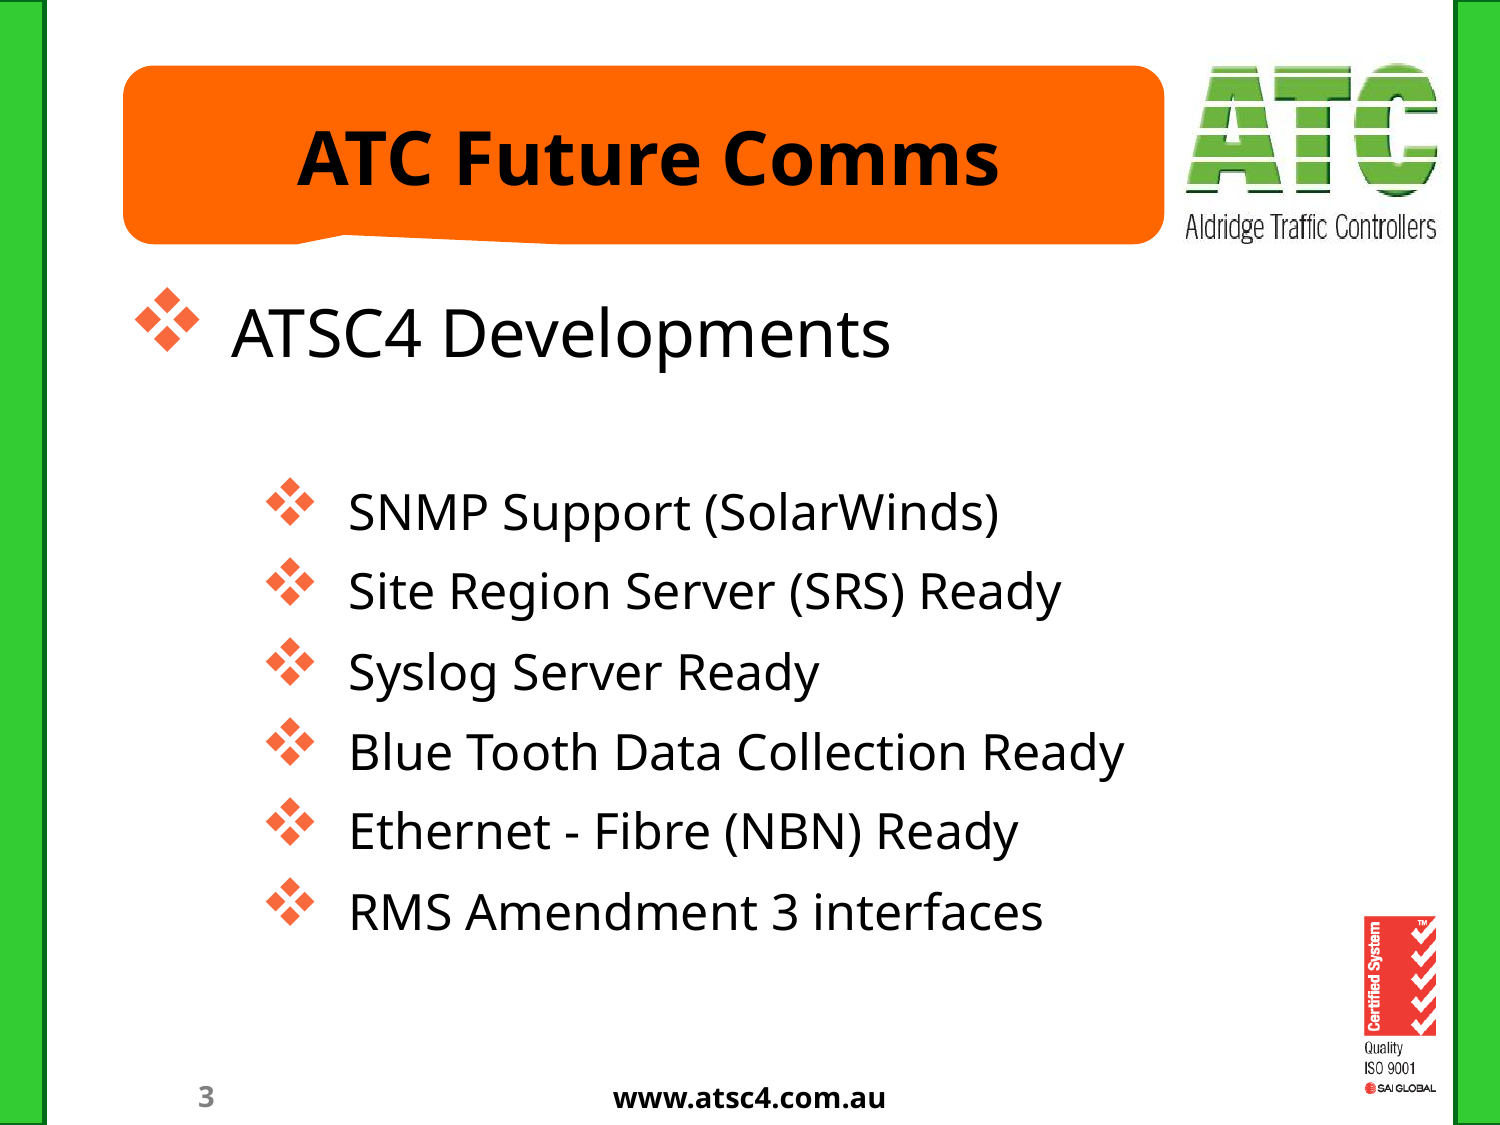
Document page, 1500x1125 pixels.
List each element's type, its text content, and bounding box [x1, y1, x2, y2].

footer www.atsc4.com.au [389, 1071, 1111, 1125]
picture [1364, 916, 1436, 1094]
picture [1175, 54, 1447, 252]
title ATC Future Comms [159, 77, 1141, 196]
slide_number 3 [182, 1071, 349, 1107]
list ATSC4 Developments SNMP Support (SolarWinds) Site Region Server (SRS) Ready Syslog Server Ready Blue Tooth Data Collection Ready Ethernet - Fibre (NBN) Ready RMS Amendment 3 interfaces [111, 196, 1318, 1071]
